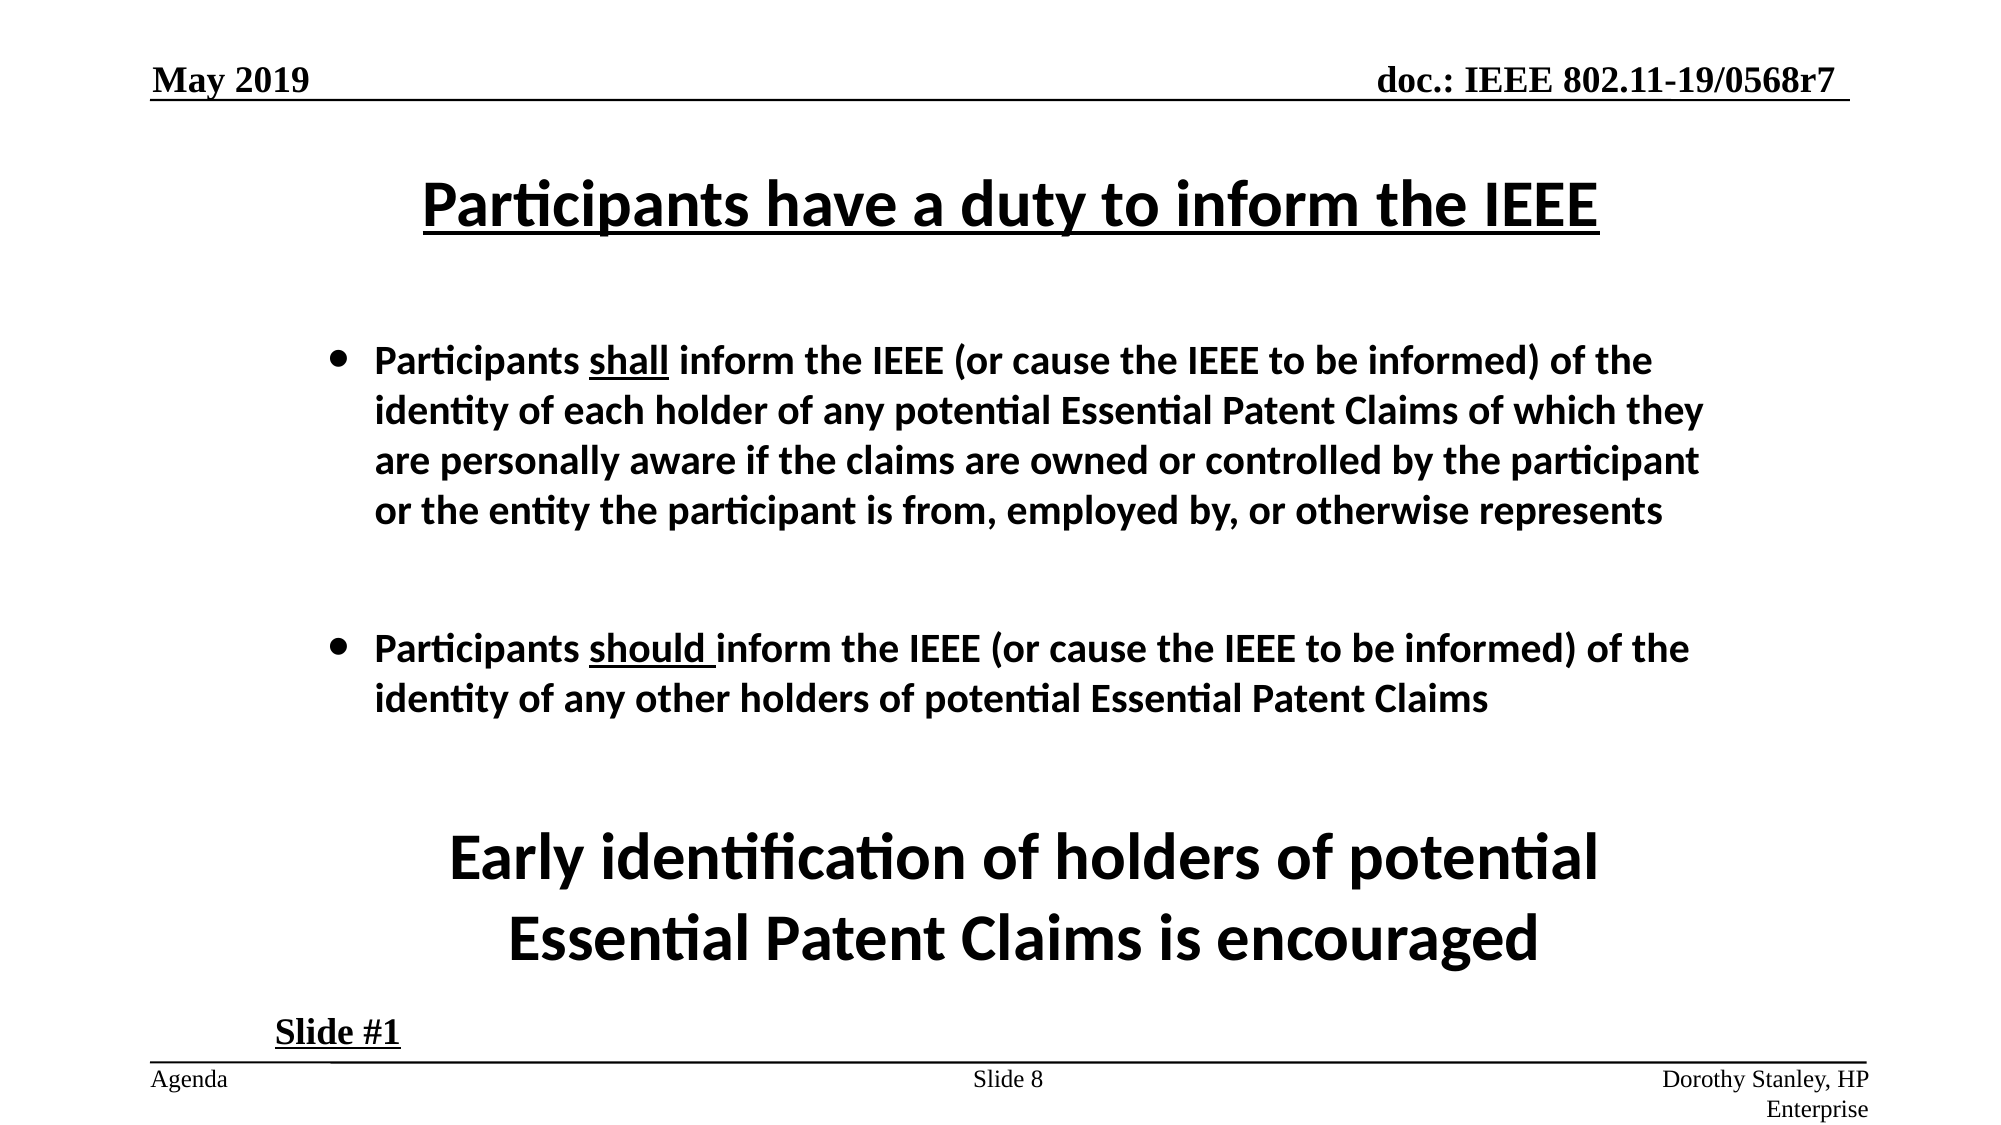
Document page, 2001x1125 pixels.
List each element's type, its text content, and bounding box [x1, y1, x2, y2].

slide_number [152, 54, 567, 100]
footer Dorothy Stanley, HP Enterprise [1609, 1062, 1869, 1093]
slide_number Slide 8 [964, 1062, 1053, 1093]
title Participants have a duty to inform the IEEE [286, 143, 1737, 257]
list Participants shall inform the IEEE (or cause the IEEE to be informed) of the identity of each holder of any potential Essential Patent Claims of which they are personally aware if the claims are owned or controlled by the participant or the entity the participant is from, employed by, or otherwise represents Participants should inform the IEEE (or cause the IEEE to be informed) of the identity of any other holders of potential Essential Patent Claims Early identification of holders of potential Essential Patent Claims is encouraged [237, 324, 1738, 988]
text_box Slide #1 [260, 999, 417, 1060]
